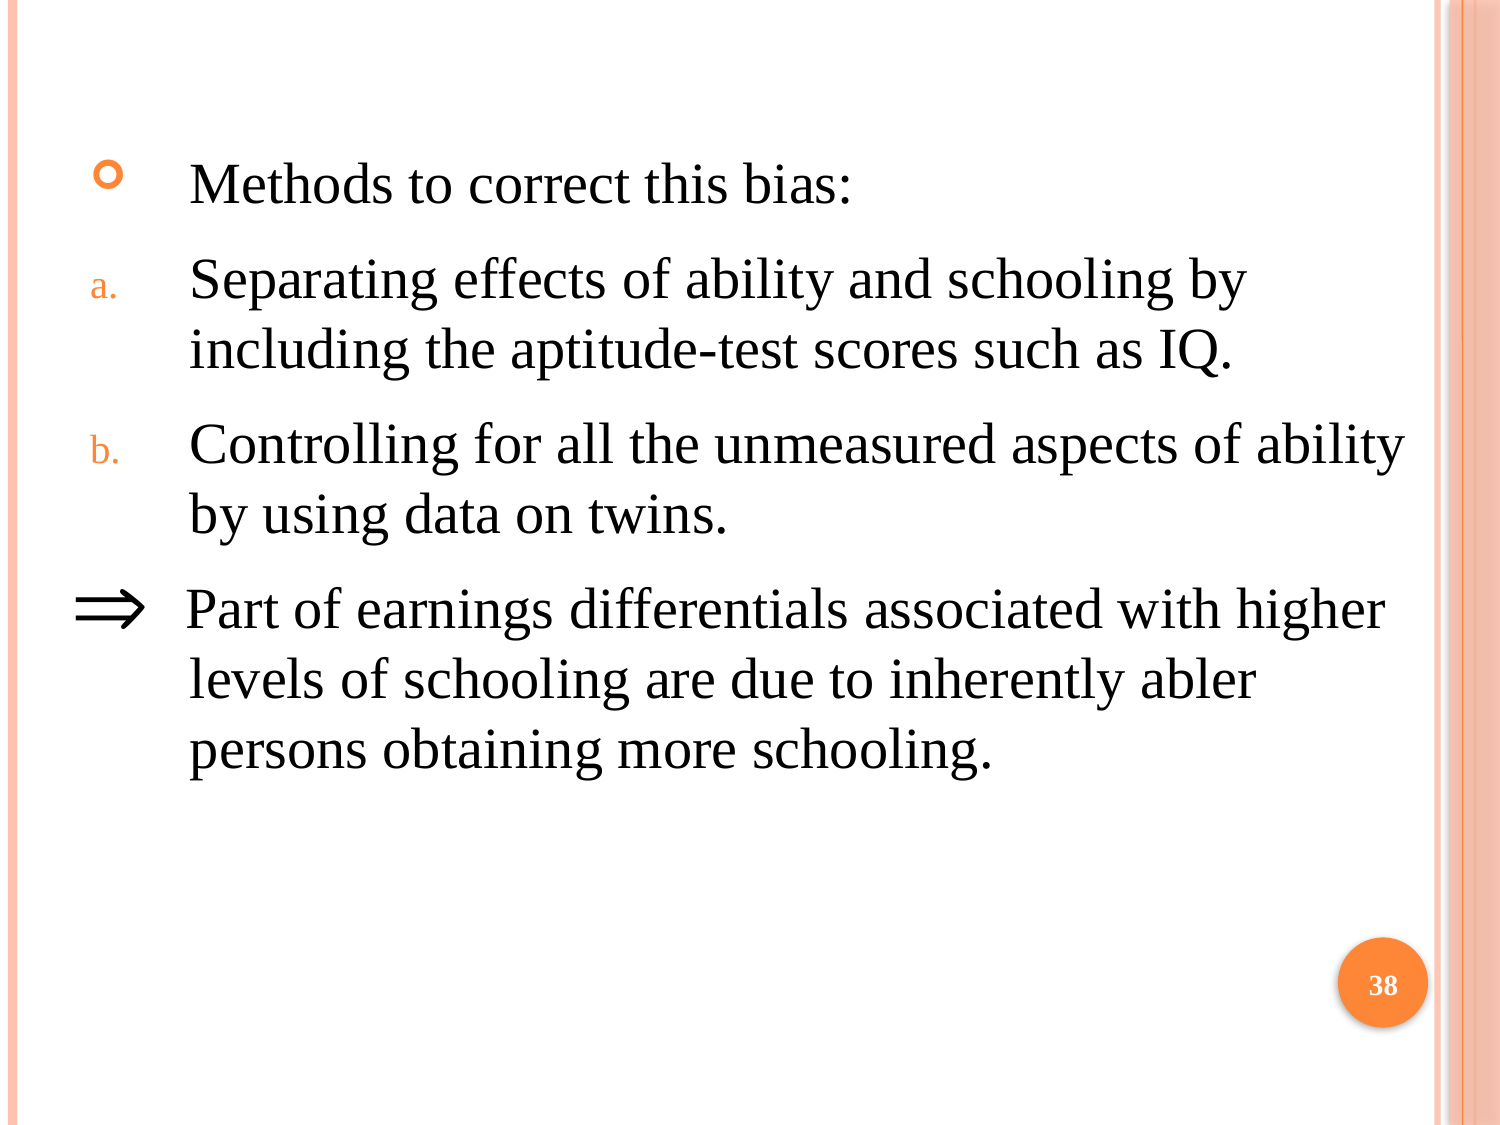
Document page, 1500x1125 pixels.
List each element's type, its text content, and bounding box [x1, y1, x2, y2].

list Methods to correct this bias: Separating effects of ability and schooling by including the aptitude-test scores such as IQ. Controlling for all the unmeasured aspects of ability by using data on twins. Part of earnings differentials associated with higher levels of schooling are due to inherently abler persons obtaining more schooling. [74, 136, 1424, 1024]
slide_number 38 [1333, 940, 1434, 1026]
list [57, 561, 178, 658]
